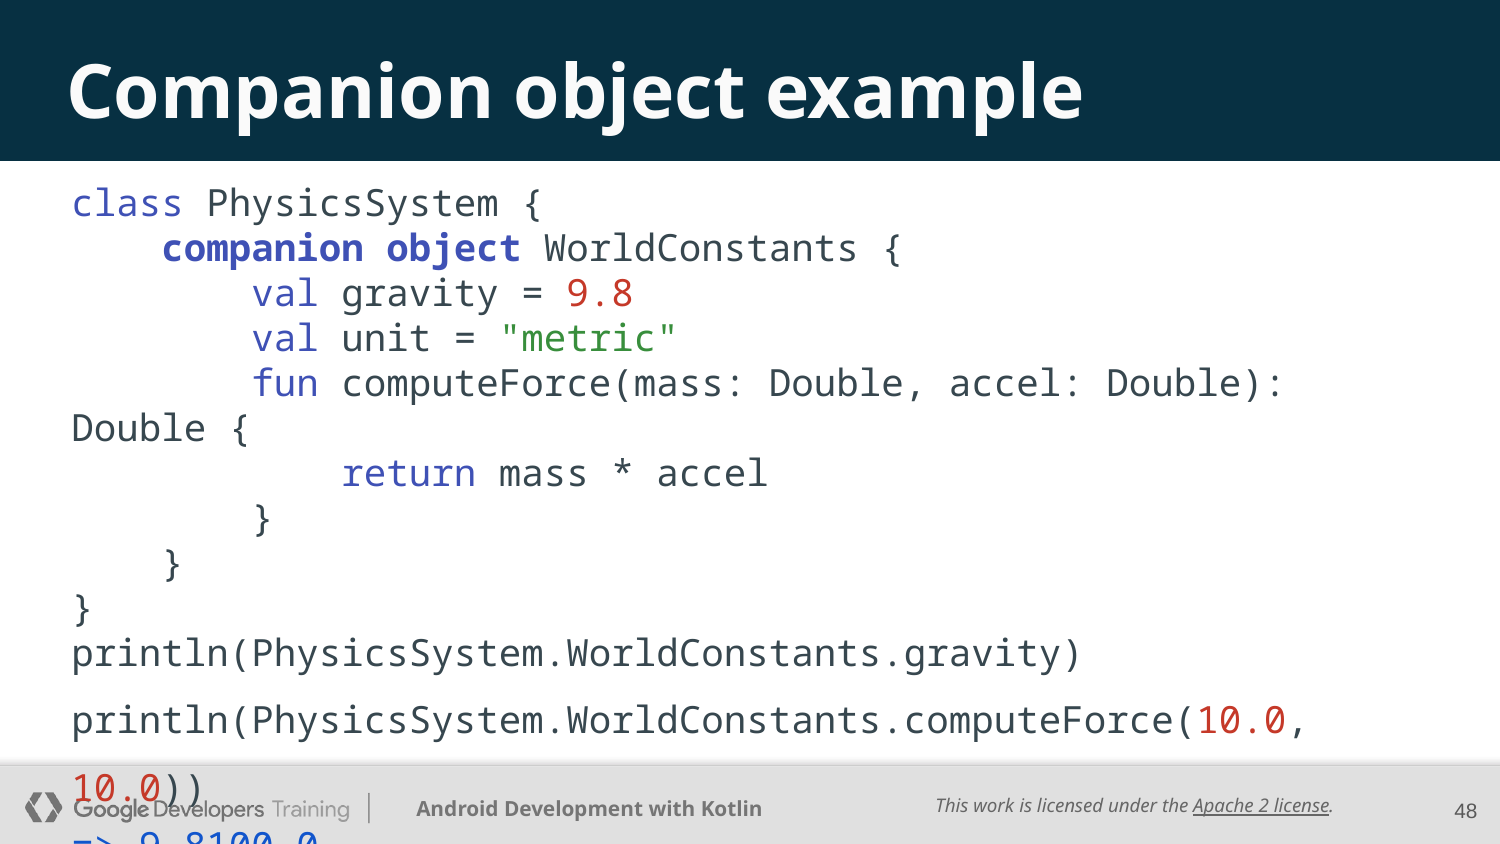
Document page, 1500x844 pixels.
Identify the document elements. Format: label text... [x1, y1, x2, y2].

picture [0, 161, 1500, 844]
title Companion object example [51, 28, 1449, 122]
list class PhysicsSystem { companion object WorldConstants { val gravity = 9.8 val unit = "metric" fun computeForce(mass: Double, accel: Double): Double { return mass * accel } } } println(PhysicsSystem.WorldConstants.gravity) println(PhysicsSystem.WorldConstants.computeForce(10.0, 10.0)) => 9.8100.0 [56, 164, 1449, 755]
slide_number ‹#› [1402, 777, 1493, 842]
